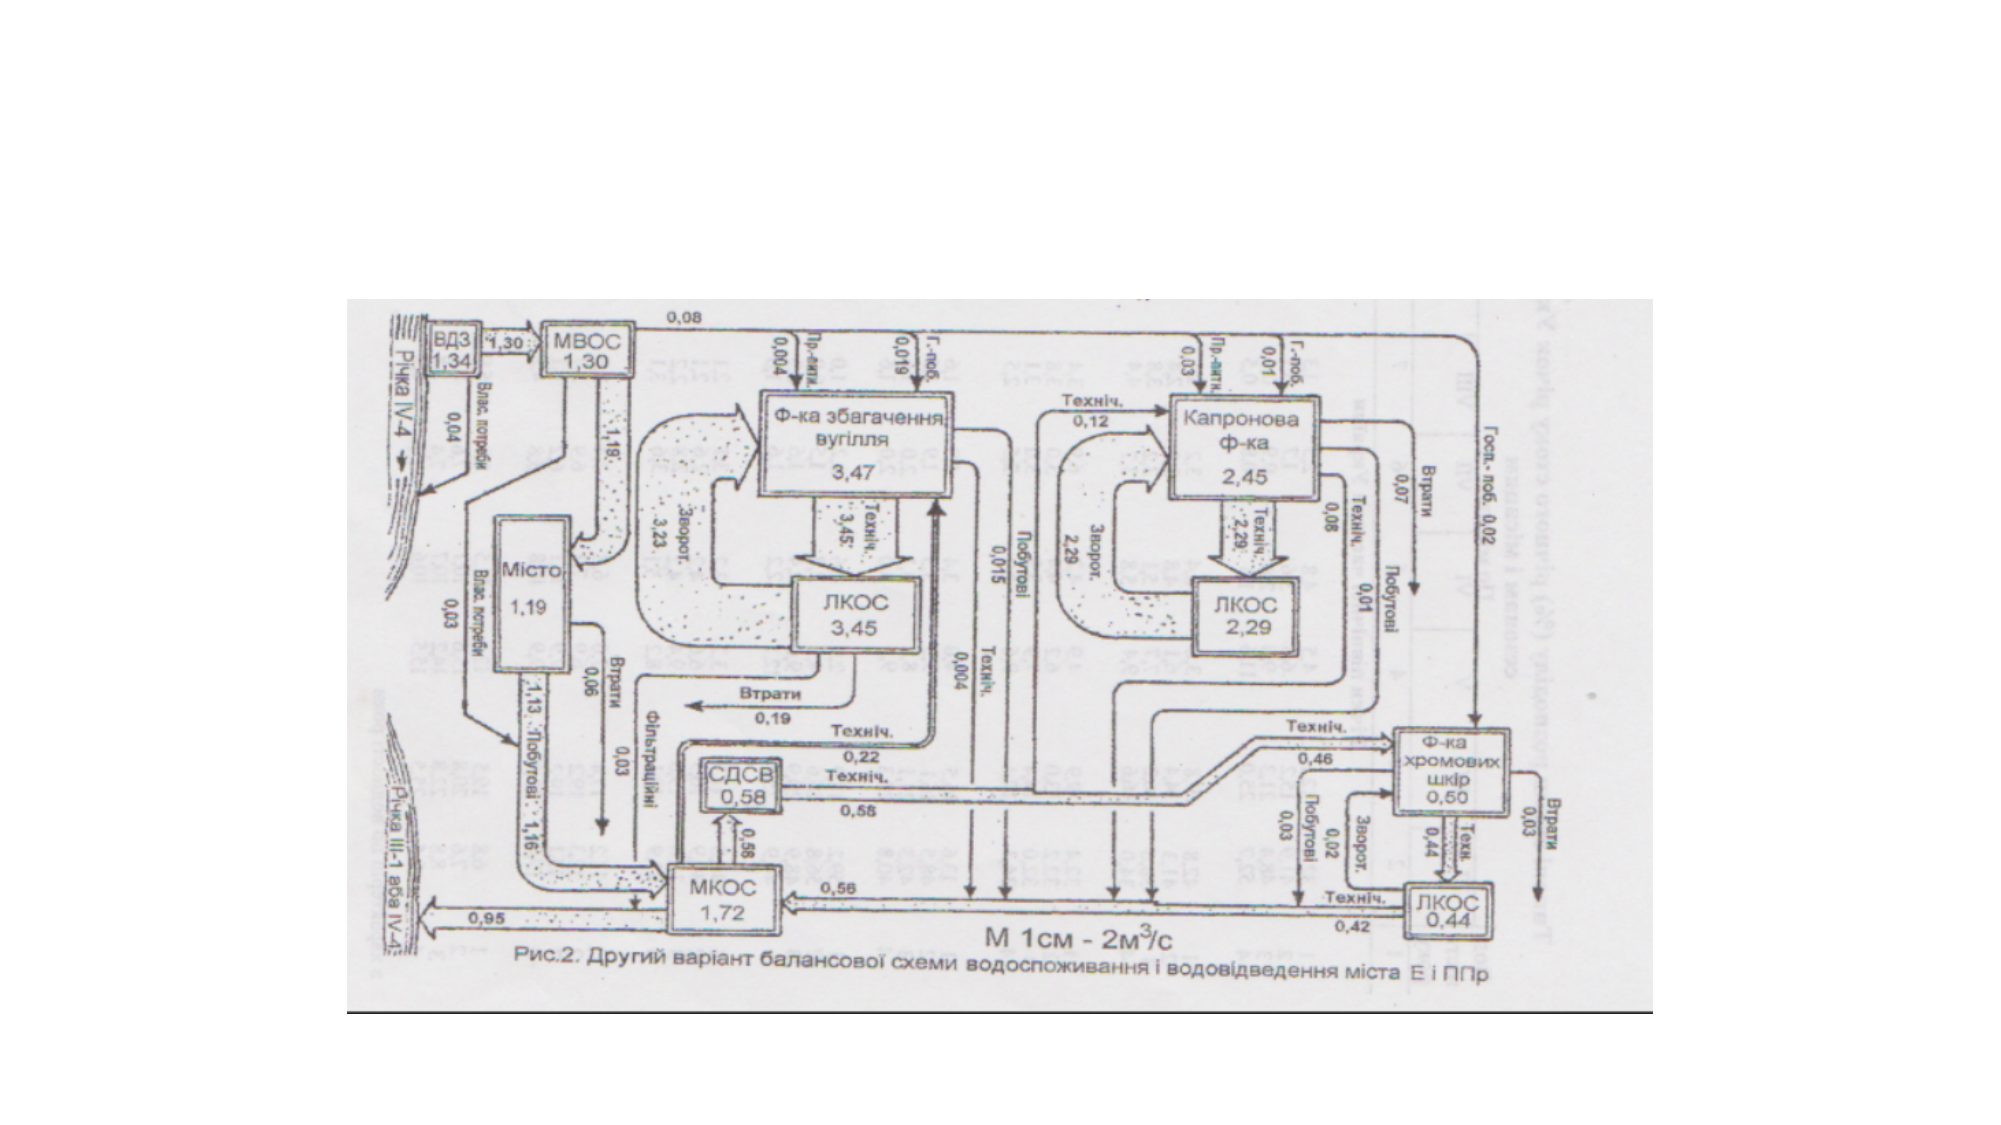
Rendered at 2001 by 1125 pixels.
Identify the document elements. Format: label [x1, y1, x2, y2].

list [347, 299, 1653, 1014]
